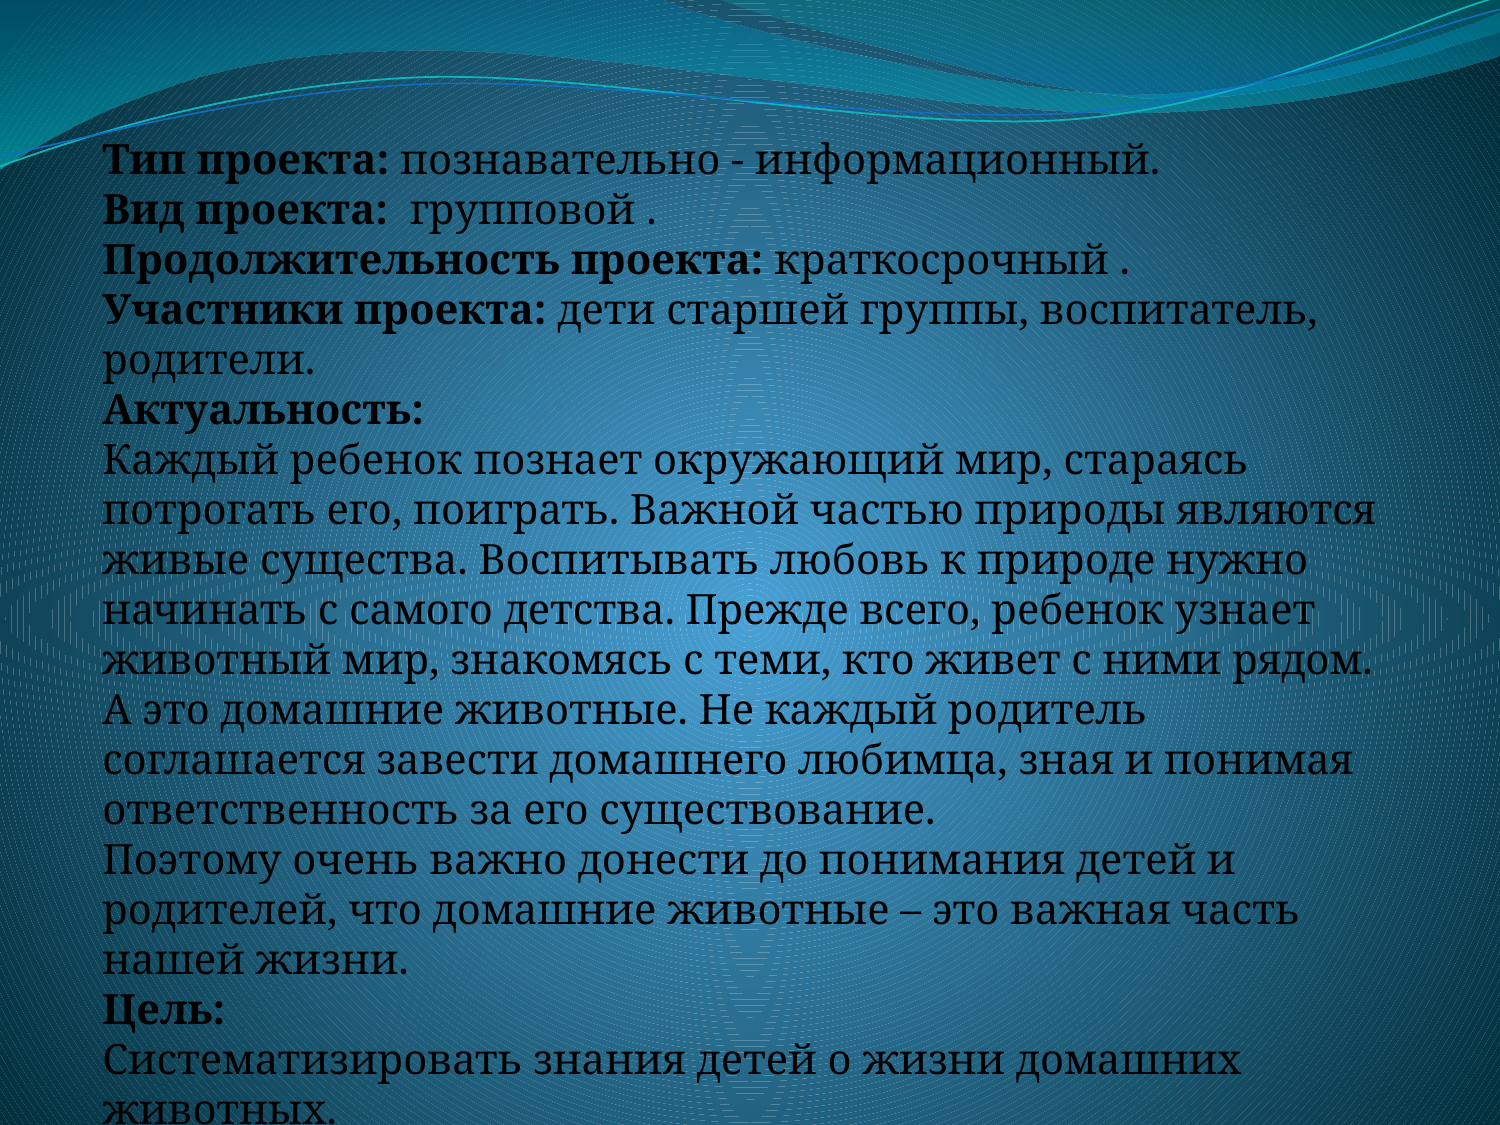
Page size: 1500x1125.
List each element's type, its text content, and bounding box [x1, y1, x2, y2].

text_box Тип проекта: познавательно - информационный. Вид проекта: групповой . Продолжительность проекта: краткосрочный . Участники проекта: дети старшей группы, воспитатель, родители. Актуальность: Каждый ребенок познает окружающий мир, стараясь потрогать его, поиграть. Важной частью природы являются живые существа. Воспитывать любовь к природе нужно начинать с самого детства. Прежде всего, ребенок узнает животный мир, знакомясь с теми, кто живет с ними рядом. А это домашние животные. Не каждый родитель соглашается завести домашнего любимца, зная и понимая ответственность за его существование. Поэтому очень важно донести до понимания детей и родителей, что домашние животные – это важная часть нашей жизни. Цель: Систематизировать знания детей о жизни домашних животных. [87, 125, 1400, 1125]
